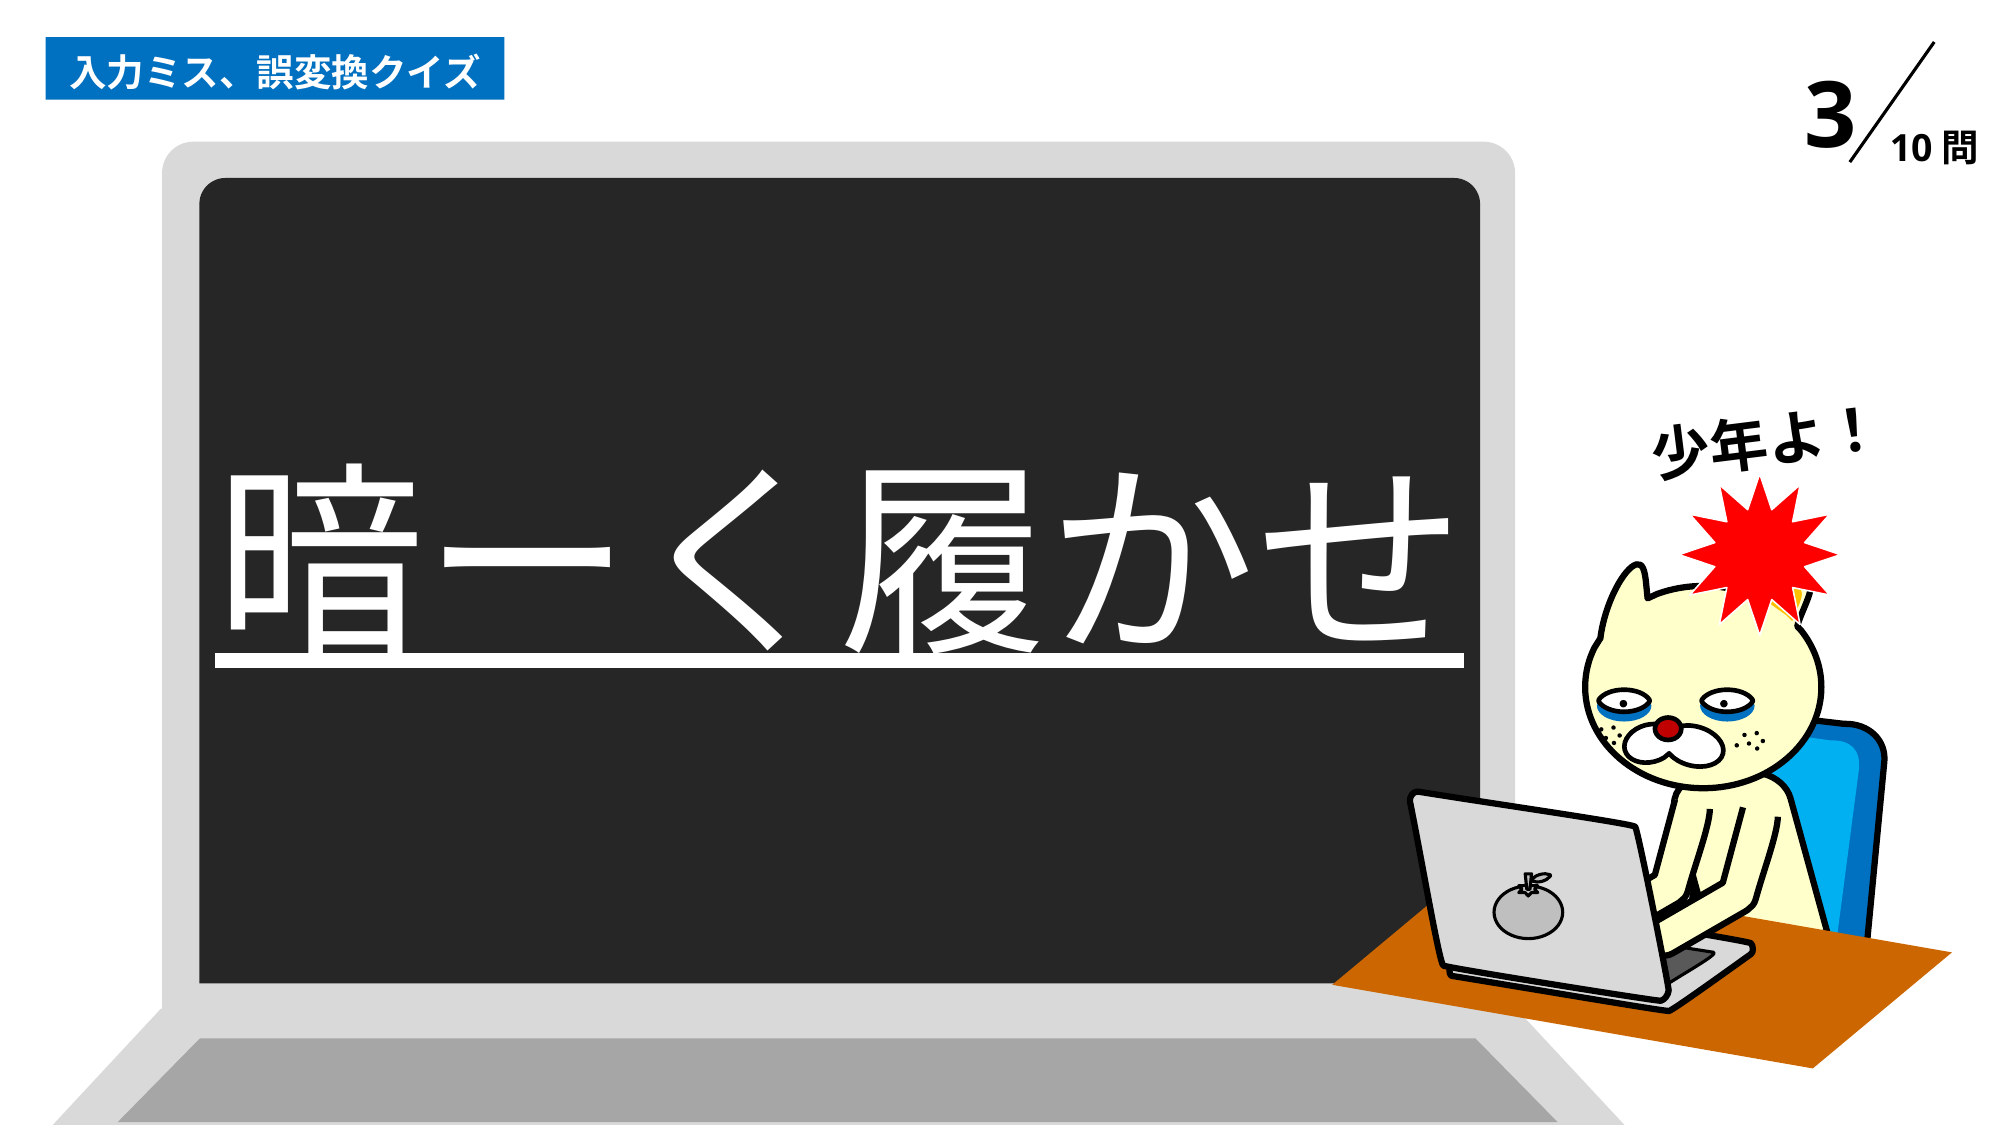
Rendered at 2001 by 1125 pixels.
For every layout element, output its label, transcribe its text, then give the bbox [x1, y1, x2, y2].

text_box [1793, 588, 1802, 609]
text_box [1692, 885, 1698, 899]
text_box [1700, 701, 1755, 722]
text_box [1332, 936, 1449, 1006]
text_box [199, 177, 1481, 984]
text_box [1598, 689, 1650, 712]
text_box [52, 1008, 1625, 1125]
text_box [1720, 699, 1728, 708]
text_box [1598, 725, 1623, 746]
text_box [1807, 720, 1885, 937]
text_box [1674, 774, 1827, 930]
text_box 3 [1789, 48, 1872, 173]
text_box [1672, 799, 1710, 891]
text_box 入力ミス、誤変換クイズ [45, 37, 505, 100]
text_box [1395, 810, 1683, 982]
text_box [1766, 737, 1860, 932]
text_box [1654, 717, 1682, 740]
text_box [162, 141, 1516, 1008]
text_box [1625, 723, 1724, 767]
text_box [1701, 689, 1753, 712]
text_box 少年よ！ [1631, 380, 1903, 498]
text_box [1471, 917, 1952, 1069]
text_box 10問 [1875, 116, 1995, 177]
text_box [1734, 730, 1766, 751]
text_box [1452, 917, 1750, 1001]
text_box [1585, 564, 1822, 789]
text_box [1596, 701, 1652, 722]
text_box [1688, 807, 1778, 916]
text_box [1619, 699, 1628, 708]
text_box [1849, 41, 1935, 163]
text_box [1771, 601, 1793, 622]
text_box [117, 1038, 1558, 1123]
text_box [1678, 483, 1841, 636]
text_box 暗ーく履かせ [200, 421, 1480, 687]
